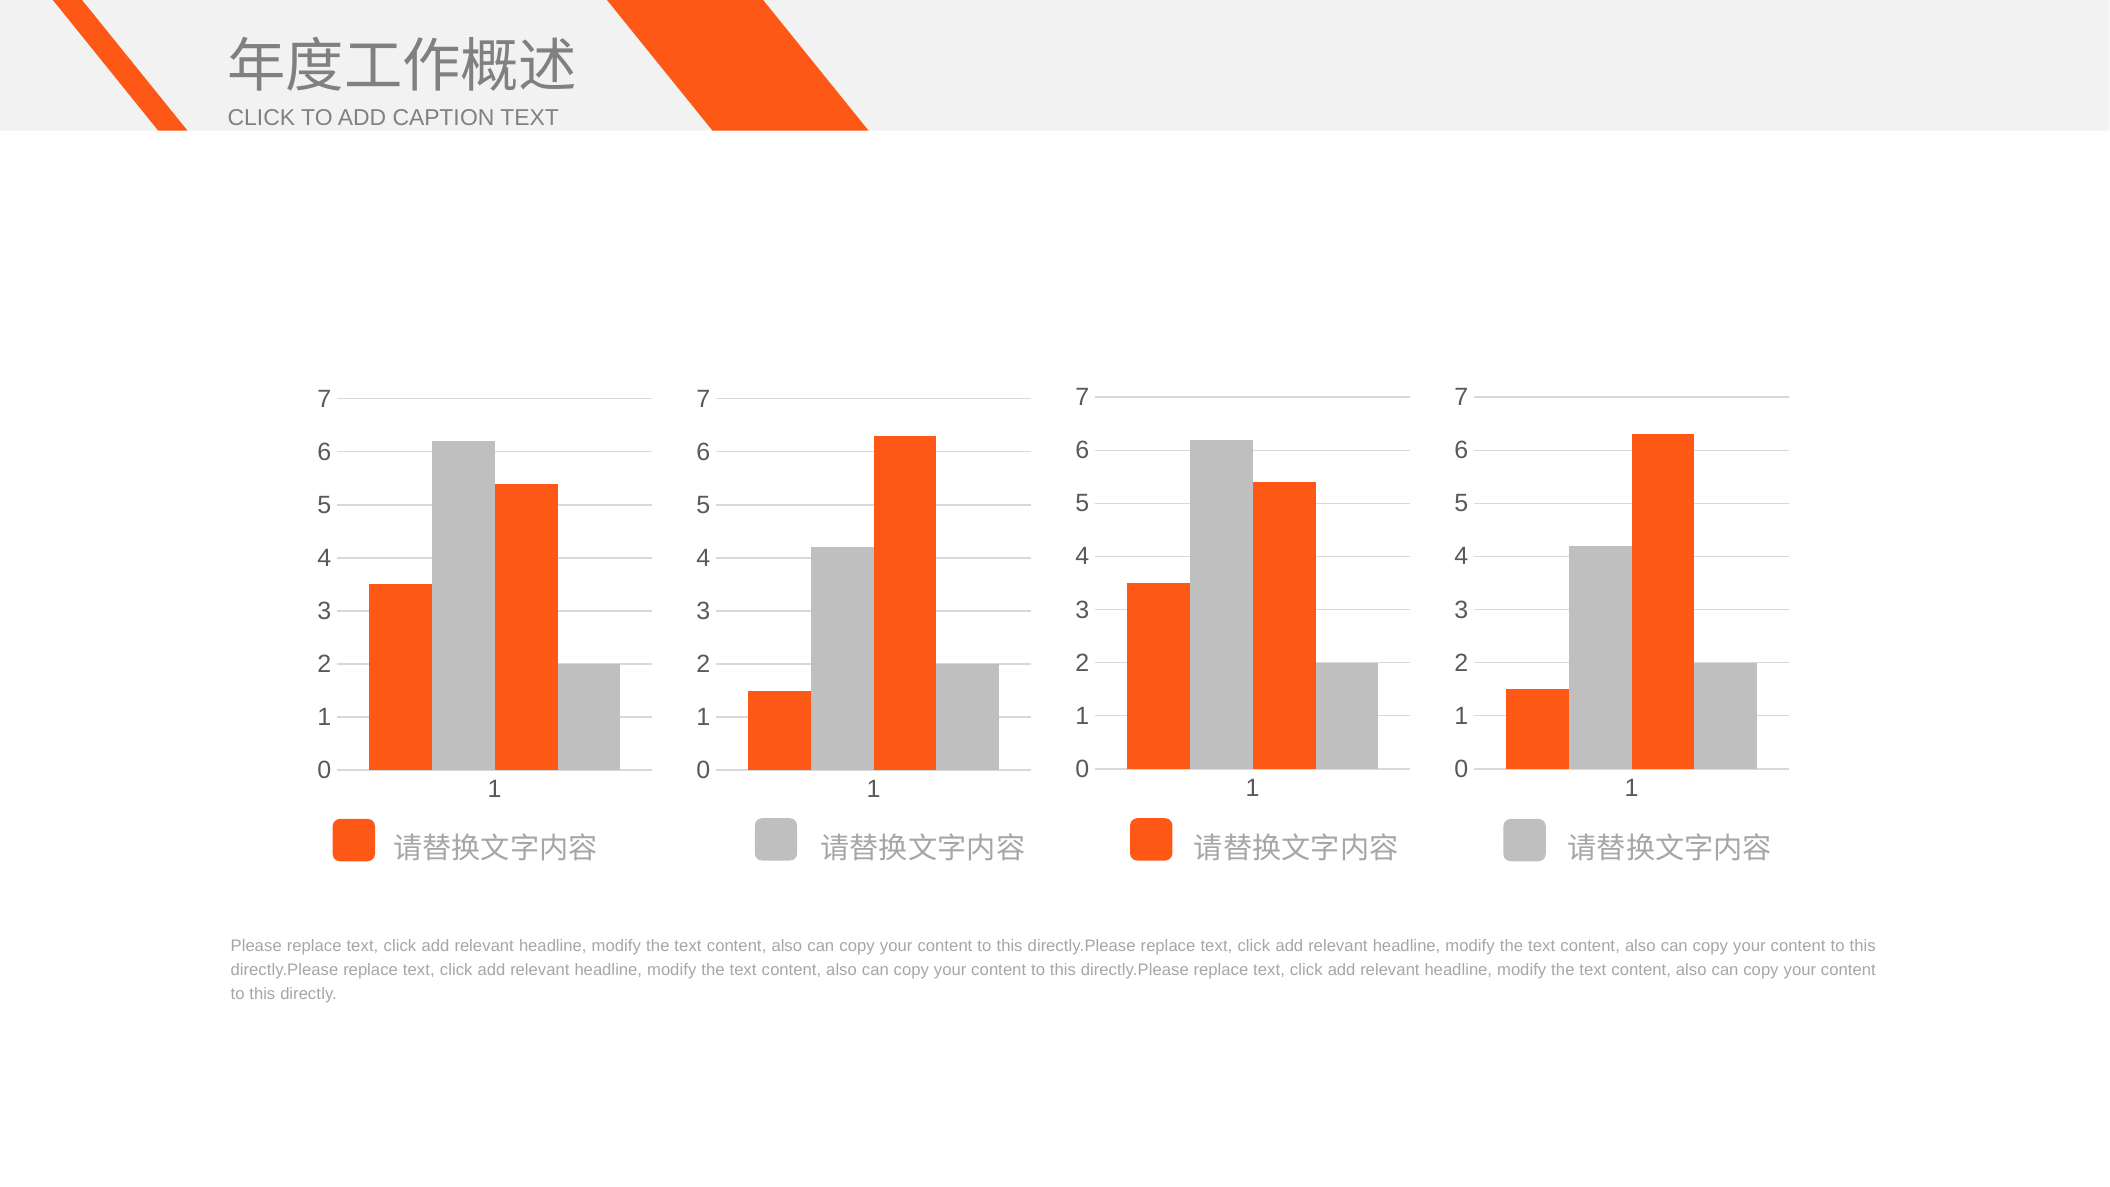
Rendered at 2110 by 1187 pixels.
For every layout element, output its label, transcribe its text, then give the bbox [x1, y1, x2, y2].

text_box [1129, 818, 1503, 861]
text_box CLICK TO ADD CAPTION TEXT [227, 102, 607, 131]
chart [310, 376, 659, 812]
chart [1447, 375, 1796, 810]
text_box 年度工作概述 [227, 27, 607, 98]
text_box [757, 818, 1129, 861]
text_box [332, 818, 757, 862]
chart [689, 376, 1038, 812]
text_box Please replace text, click add relevant headline, modify the text content, also can copy your content to this directly.Please replace text, click add relevant headline, modify the text content, also can copy your content to this directly.Please replace text, click add relevant headline, modify the text content, also can copy your content to this directly.Please replace text, click add relevant headline, modify the text content, also can copy your content to this directly. [215, 923, 1894, 1011]
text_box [1503, 818, 1932, 862]
chart [1068, 375, 1417, 810]
